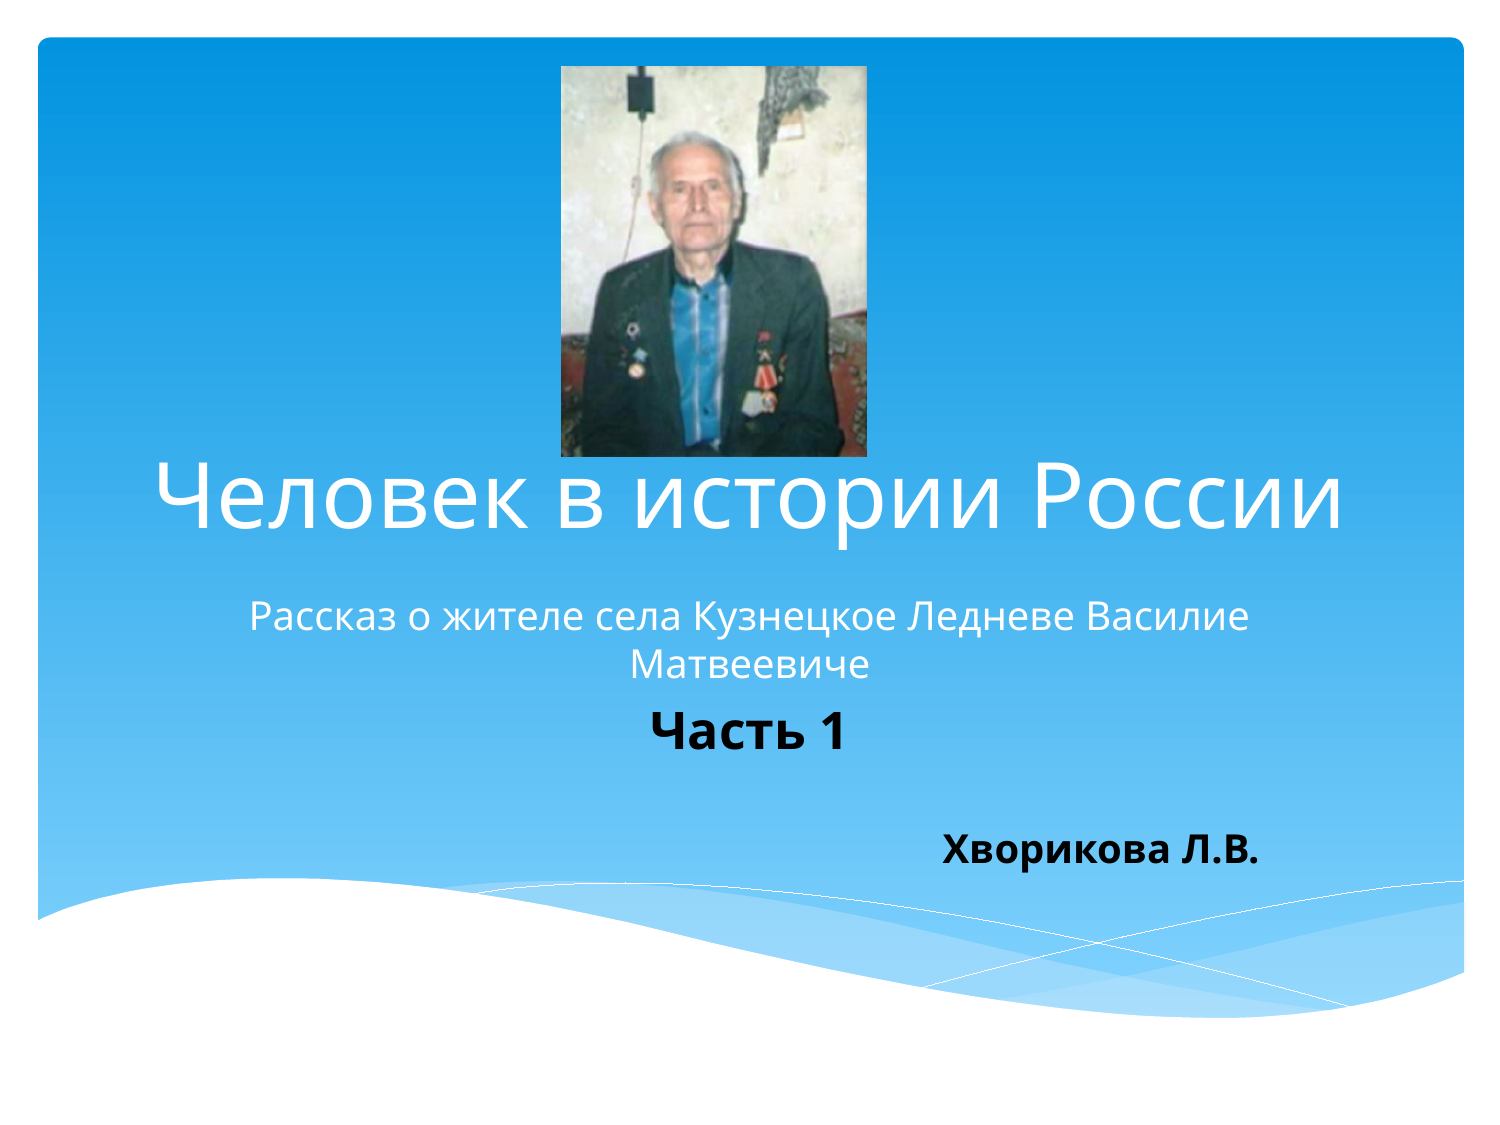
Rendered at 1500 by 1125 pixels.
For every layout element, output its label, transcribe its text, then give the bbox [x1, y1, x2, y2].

title Человек в истории России [112, 262, 1388, 555]
subtitle Рассказ о жителе села Кузнецкое Ледневе Василие Матвеевиче Часть 1 Хворикова Л.В. [225, 583, 1275, 882]
picture [560, 67, 867, 457]
